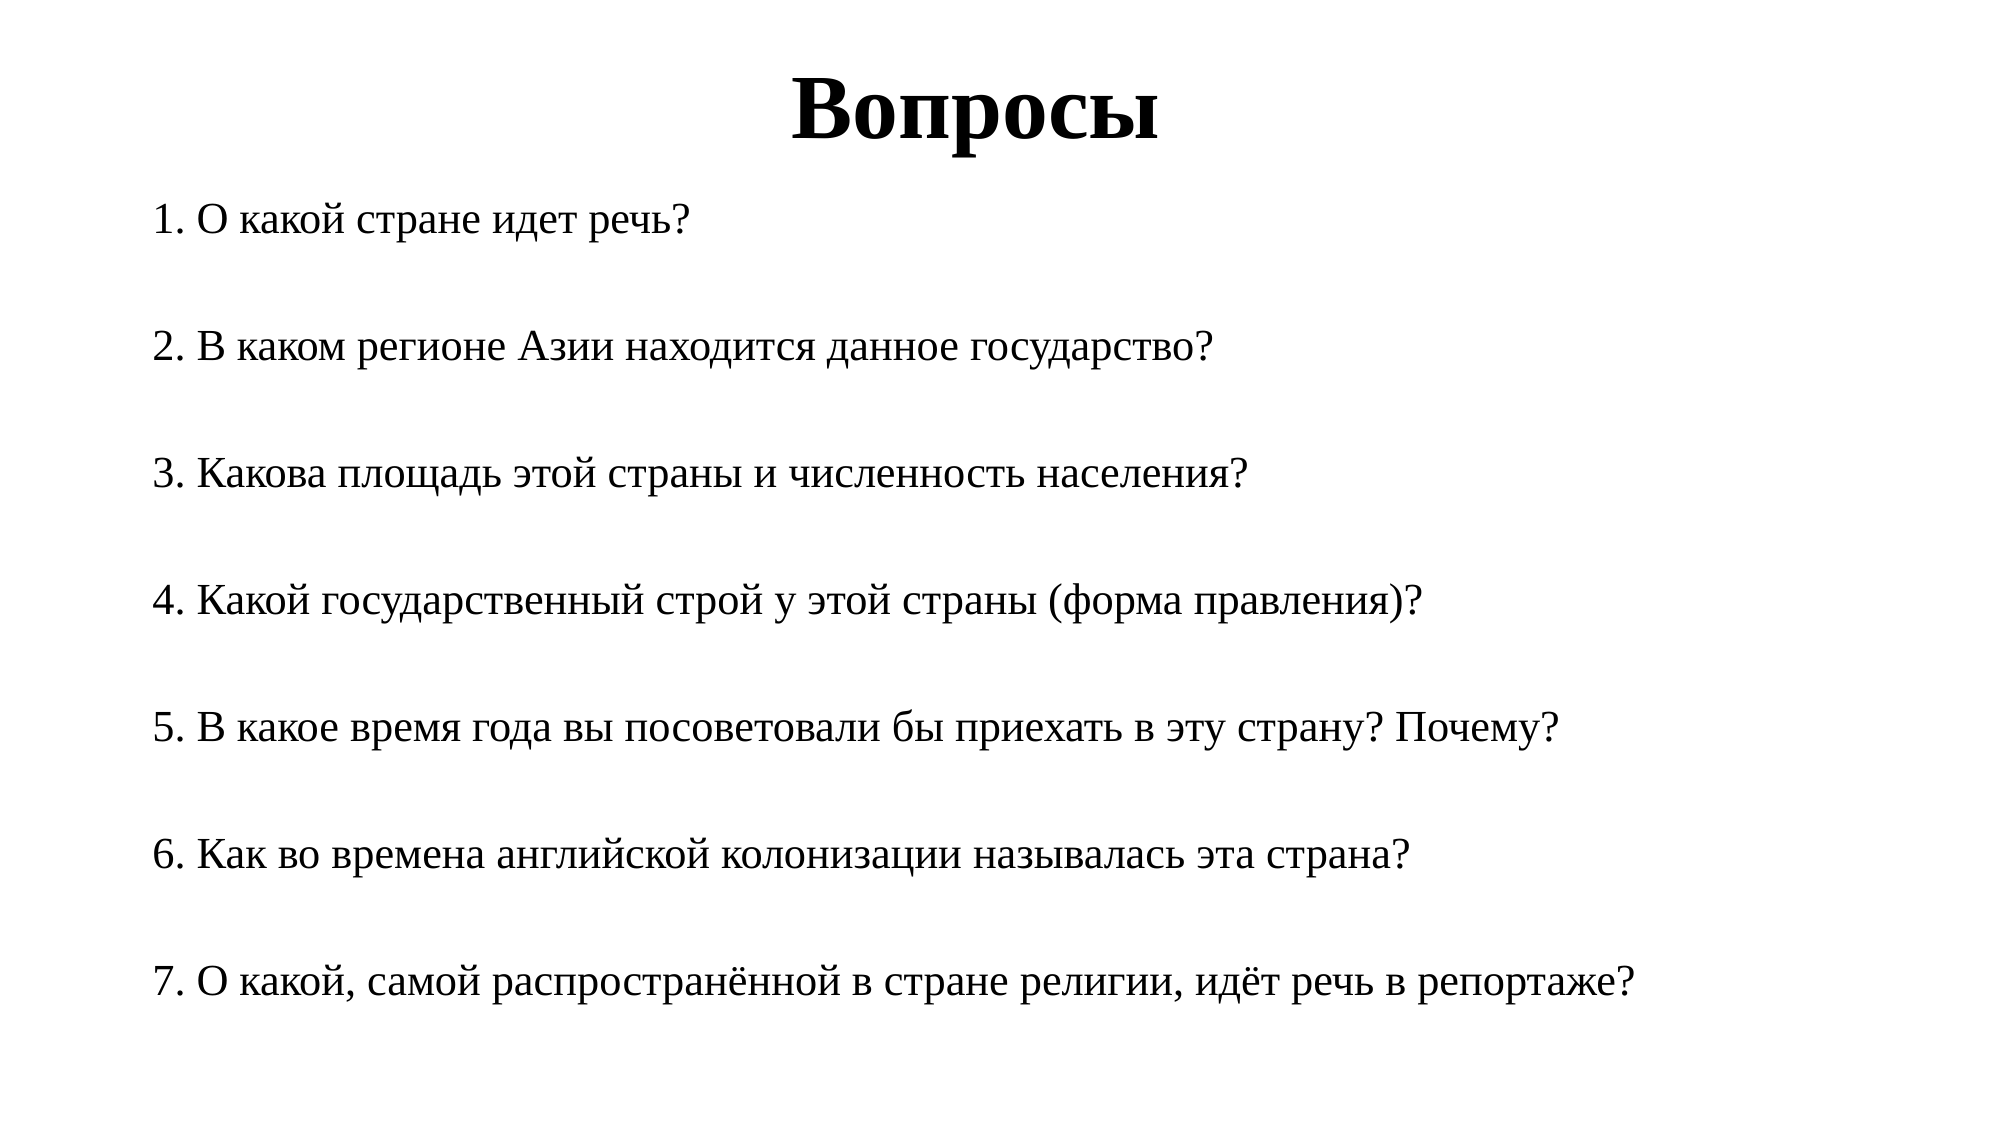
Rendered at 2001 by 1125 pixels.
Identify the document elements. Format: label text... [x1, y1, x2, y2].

title Вопросы [114, 0, 1839, 218]
list 1. О какой стране идет речь? 2. В каком регионе Азии находится данное государство? 3. Какова площадь этой страны и численность населения? 4. Какой государственный строй у этой страны (форма правления)? 5. В какое время года вы посоветовали бы приехать в эту страну? Почему? 6. Как во времена английской колонизации называлась эта страна? 7. О какой, самой распространённой в стране религии, идёт речь в репортаже? [137, 187, 1863, 1014]
